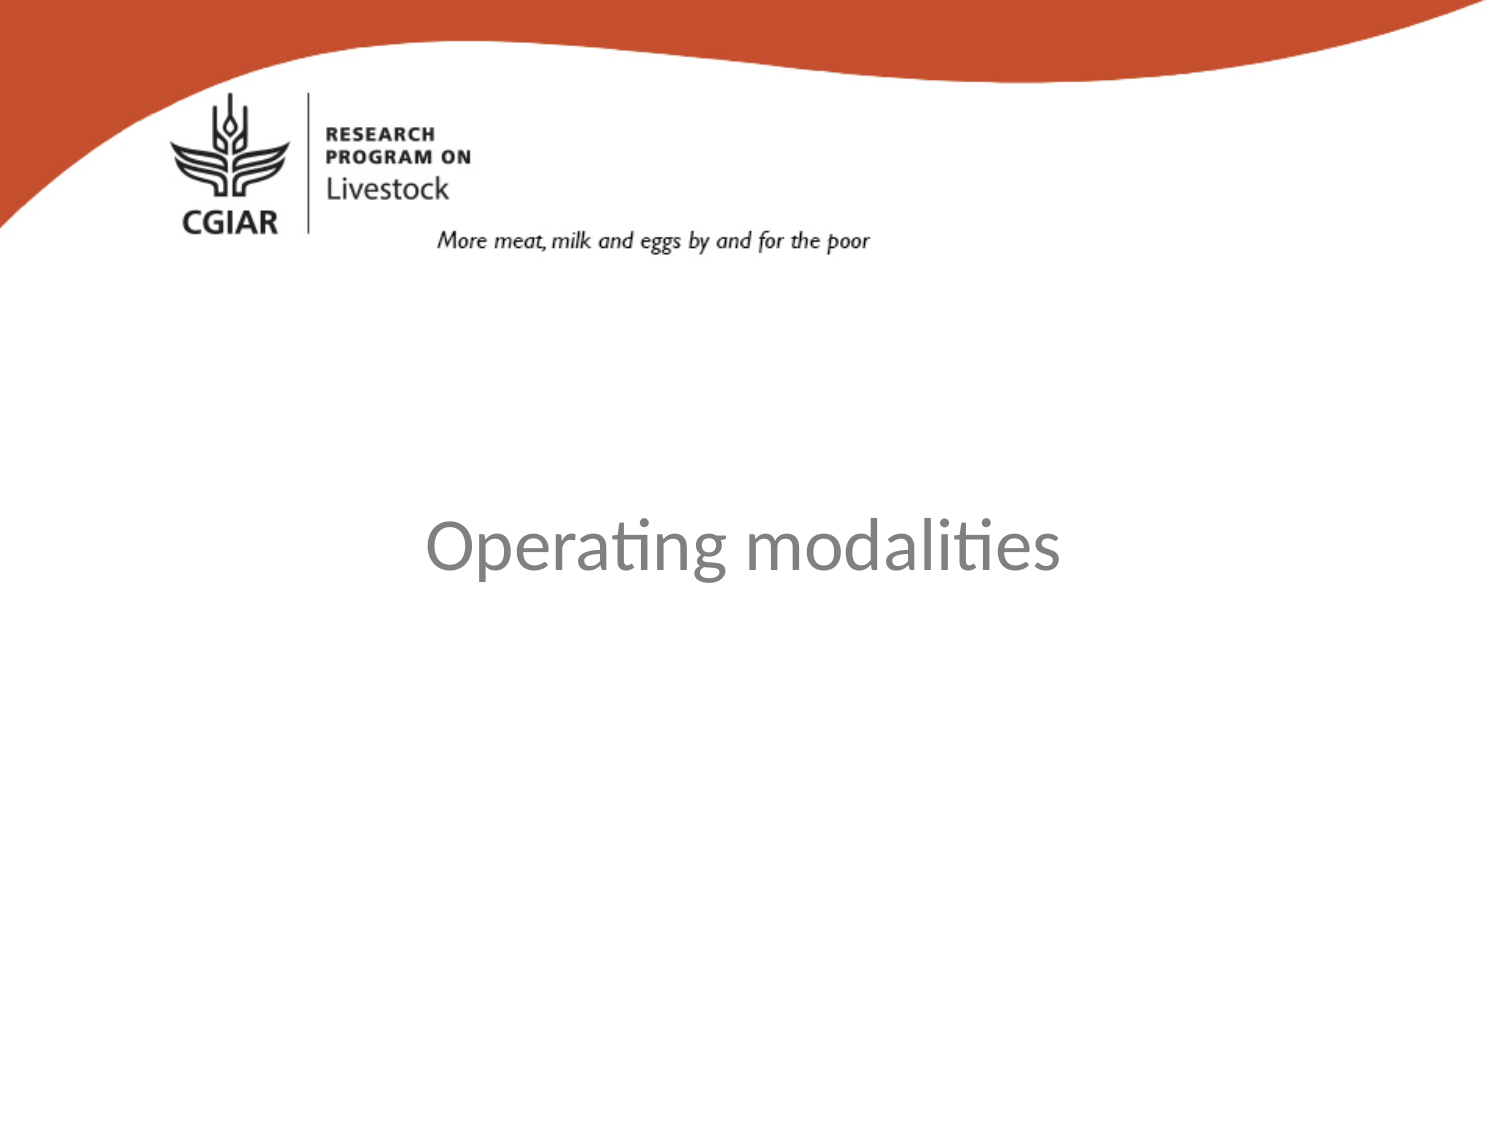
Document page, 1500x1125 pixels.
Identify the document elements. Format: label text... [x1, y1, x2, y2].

picture [0, 0, 1500, 272]
list Operating modalities [225, 487, 1263, 888]
